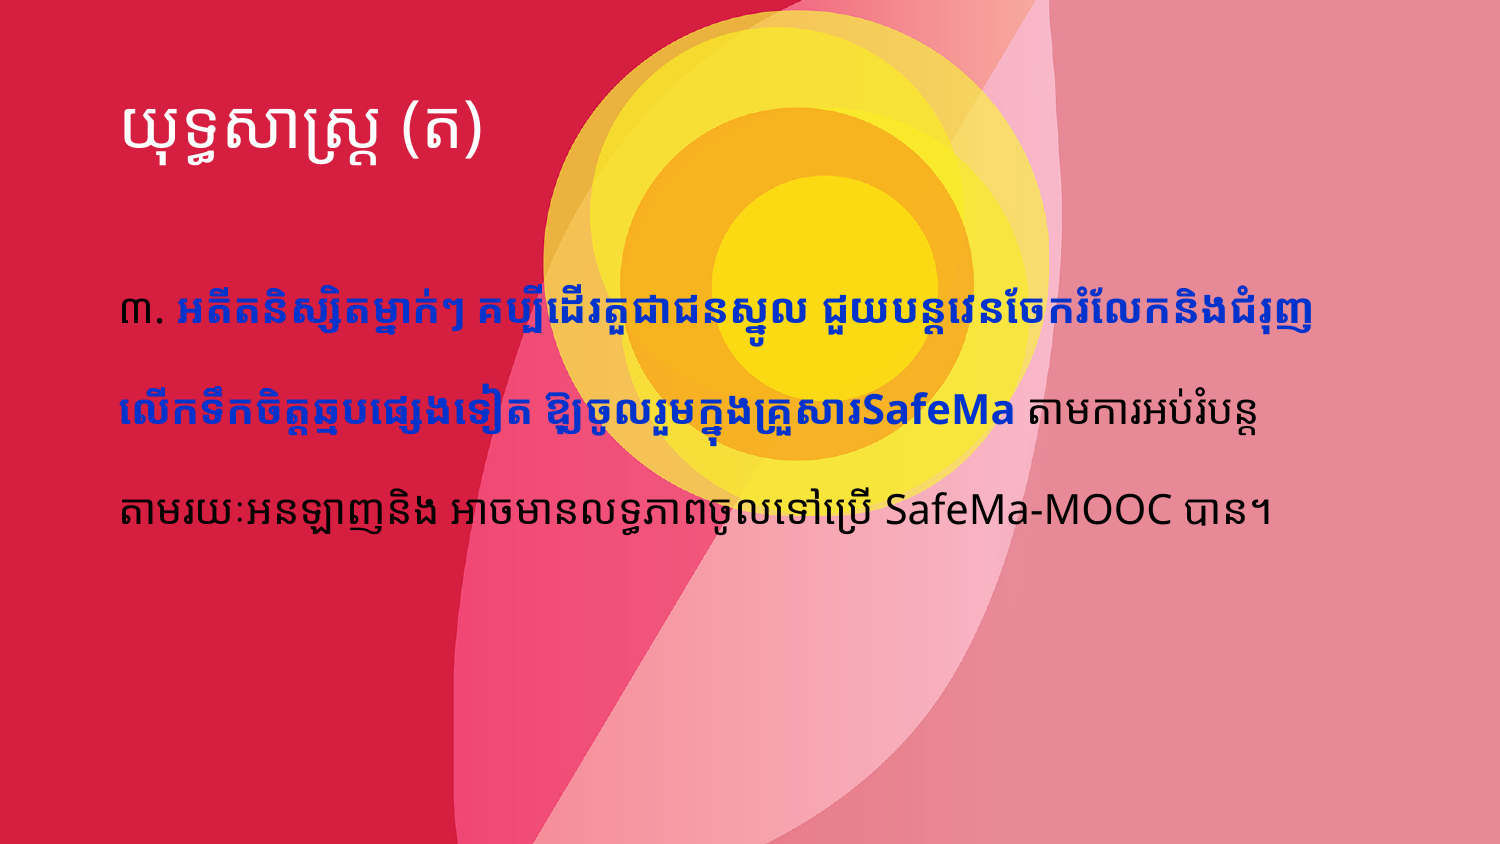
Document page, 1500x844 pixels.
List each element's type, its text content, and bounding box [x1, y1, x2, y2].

title យុទ្ធសាស្ត្រ (ត) [103, 44, 1397, 208]
picture [0, 0, 1500, 844]
list ៣. អតីតនិស្សិតម្នាក់ៗ គប្បីដើរតួជាជនស្នូល ជួយបន្តវេនចែករំលែកនិងជំរុញលើកទឹកចិត្តឆ្មបផ្សេងទៀត ឱុ្យចូលរួមក្នុងគ្រួសារSafeMa តាមការអប់រំបន្តតាមរយៈអនឡាញនិង អាចមានលទ្ធភាពចូលទៅប្រើ SafeMa-MOOC បាន។ [103, 224, 1397, 760]
